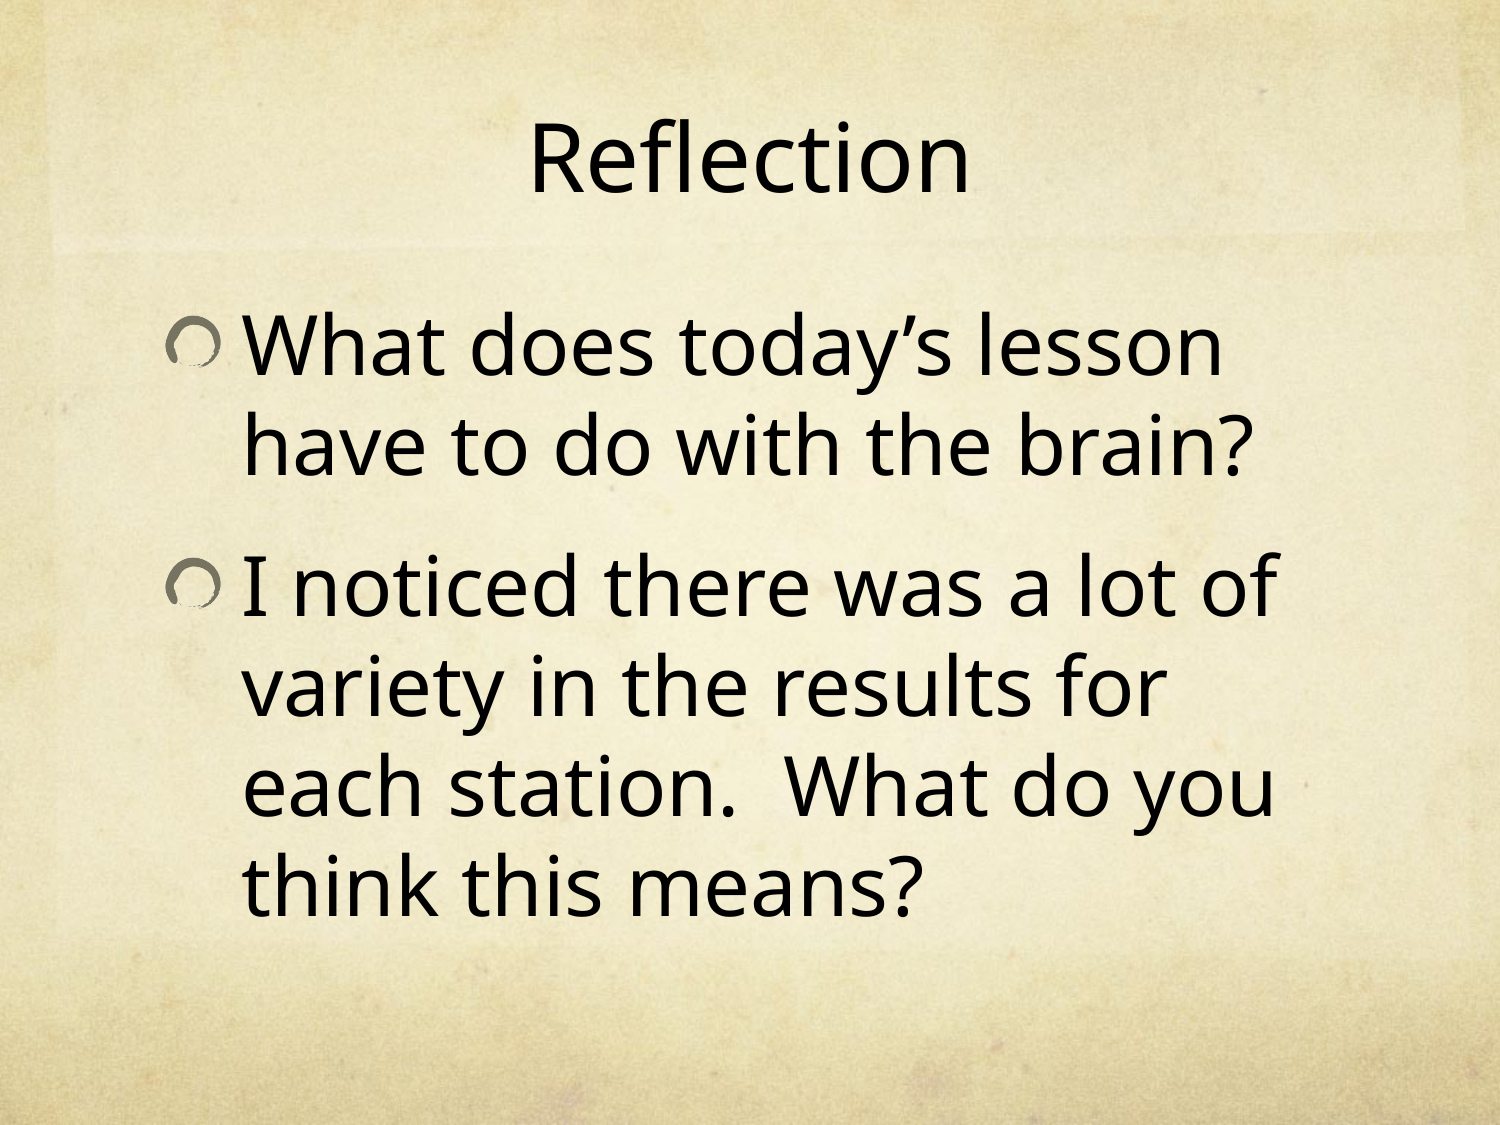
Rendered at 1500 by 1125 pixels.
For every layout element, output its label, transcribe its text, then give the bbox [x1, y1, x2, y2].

list What does today’s lesson have to do with the brain? I noticed there was a lot of variety in the results for each station. What do you think this means? [150, 284, 1350, 950]
title Reflection [150, 82, 1350, 225]
picture [0, 0, 1500, 1125]
